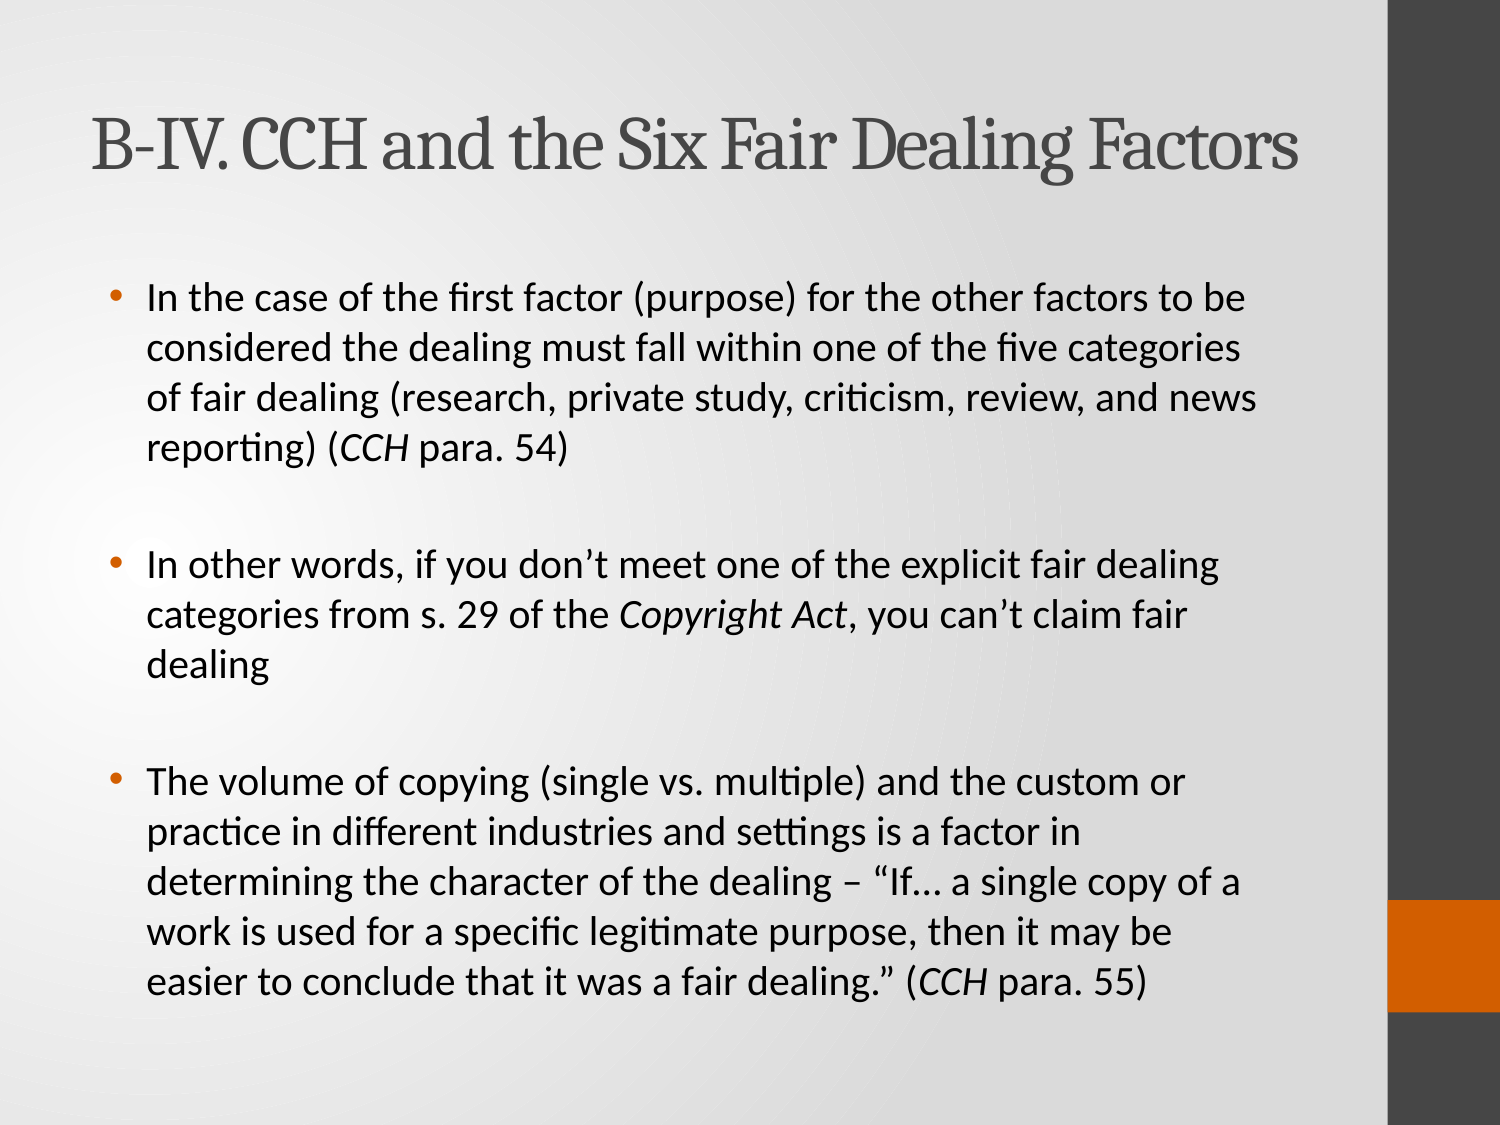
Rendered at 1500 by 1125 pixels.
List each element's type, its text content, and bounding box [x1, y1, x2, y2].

list In the case of the first factor (purpose) for the other factors to be considered the dealing must fall within one of the five categories of fair dealing (research, private study, criticism, review, and news reporting) (CCH para. 54) In other words, if you don’t meet one of the explicit fair dealing categories from s. 29 of the Copyright Act, you can’t claim fair dealing The volume of copying (single vs. multiple) and the custom or practice in different industries and settings is a factor in determining the character of the dealing – “If… a single copy of a work is used for a specific legitimate purpose, then it may be easier to conclude that it was a fair dealing.” (CCH para. 55) [75, 262, 1294, 1050]
title B-IV. CCH and the Six Fair Dealing Factors [75, 45, 1325, 233]
